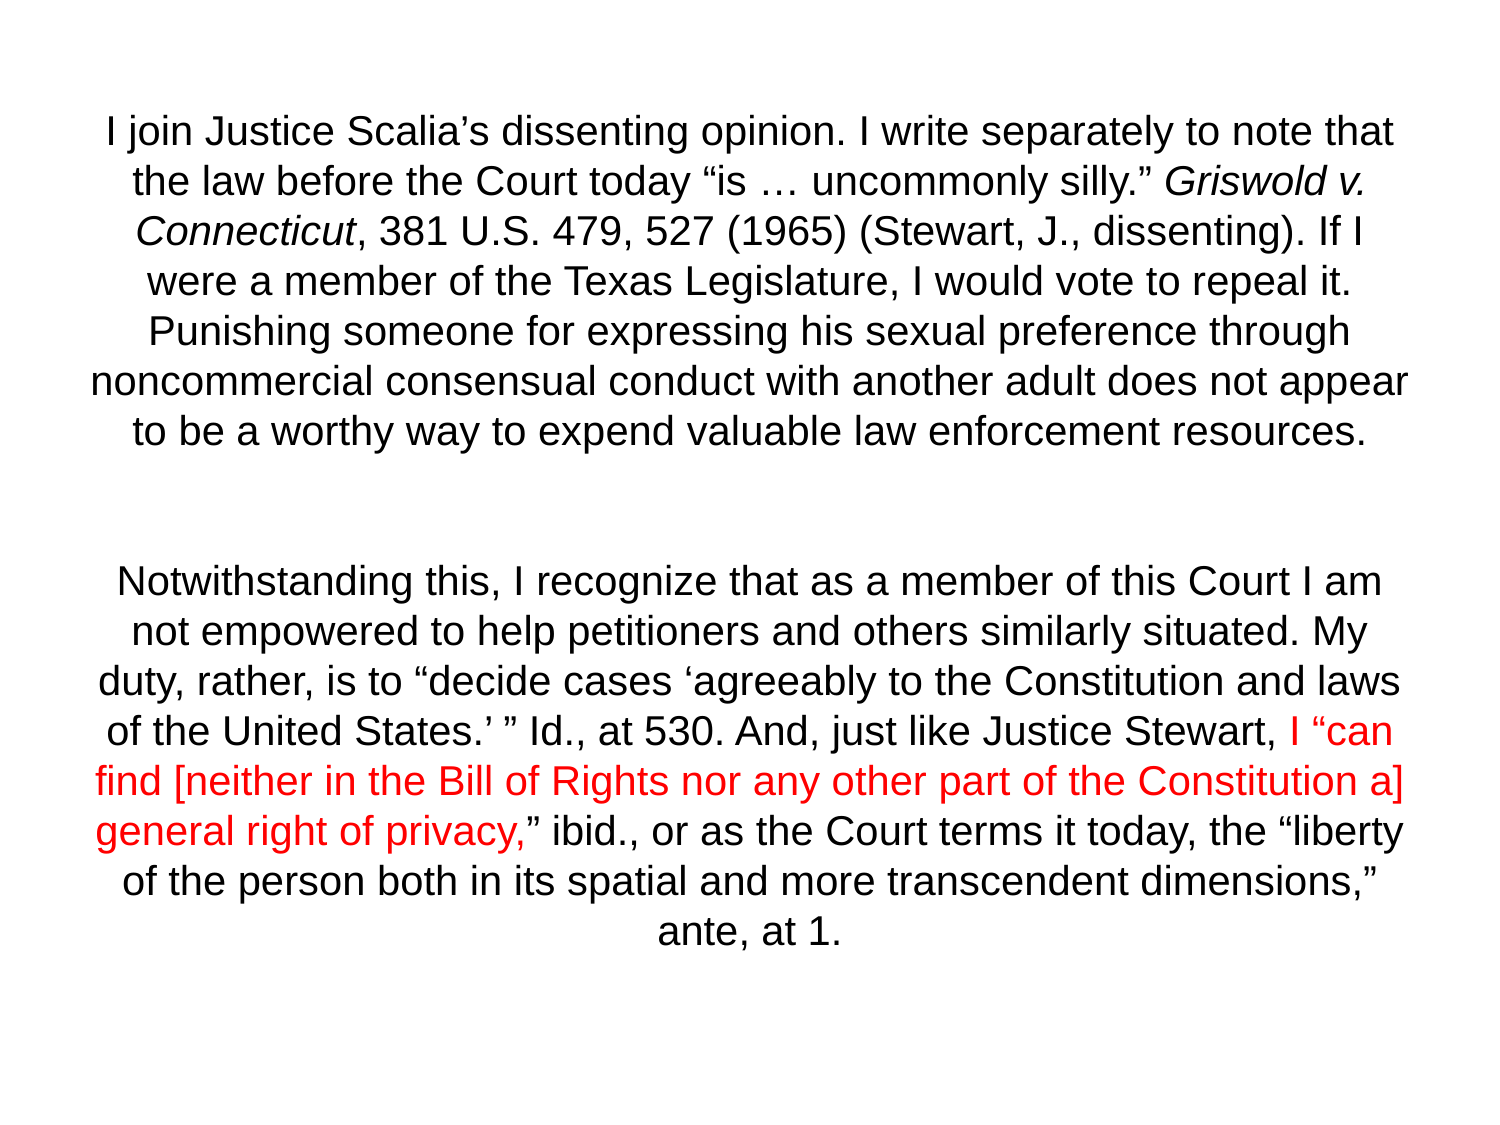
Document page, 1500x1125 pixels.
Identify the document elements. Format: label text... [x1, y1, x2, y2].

title I join Justice Scalia’s dissenting opinion. I write separately to note that the law before the Court today “is … uncommonly silly.” Griswold v. Connecticut, 381 U.S. 479, 527 (1965) (Stewart, J., dissenting). If I were a member of the Texas Legislature, I would vote to repeal it. Punishing someone for expressing his sexual preference through noncommercial consensual conduct with another adult does not appear to be a worthy way to expend valuable law enforcement resources. Notwithstanding this, I recognize that as a member of this Court I am not empowered to help petitioners and others similarly situated. My duty, rather, is to “decide cases ‘agreeably to the Constitution and laws of the United States.’ ” Id., at 530. And, just like Justice Stewart, I “can find [neither in the Bill of Rights nor any other part of the Constitution a] general right of privacy,” ibid., or as the Court terms it today, the “liberty of the person both in its spatial and more transcendent dimensions,” ante, at 1. [74, 44, 1426, 1013]
